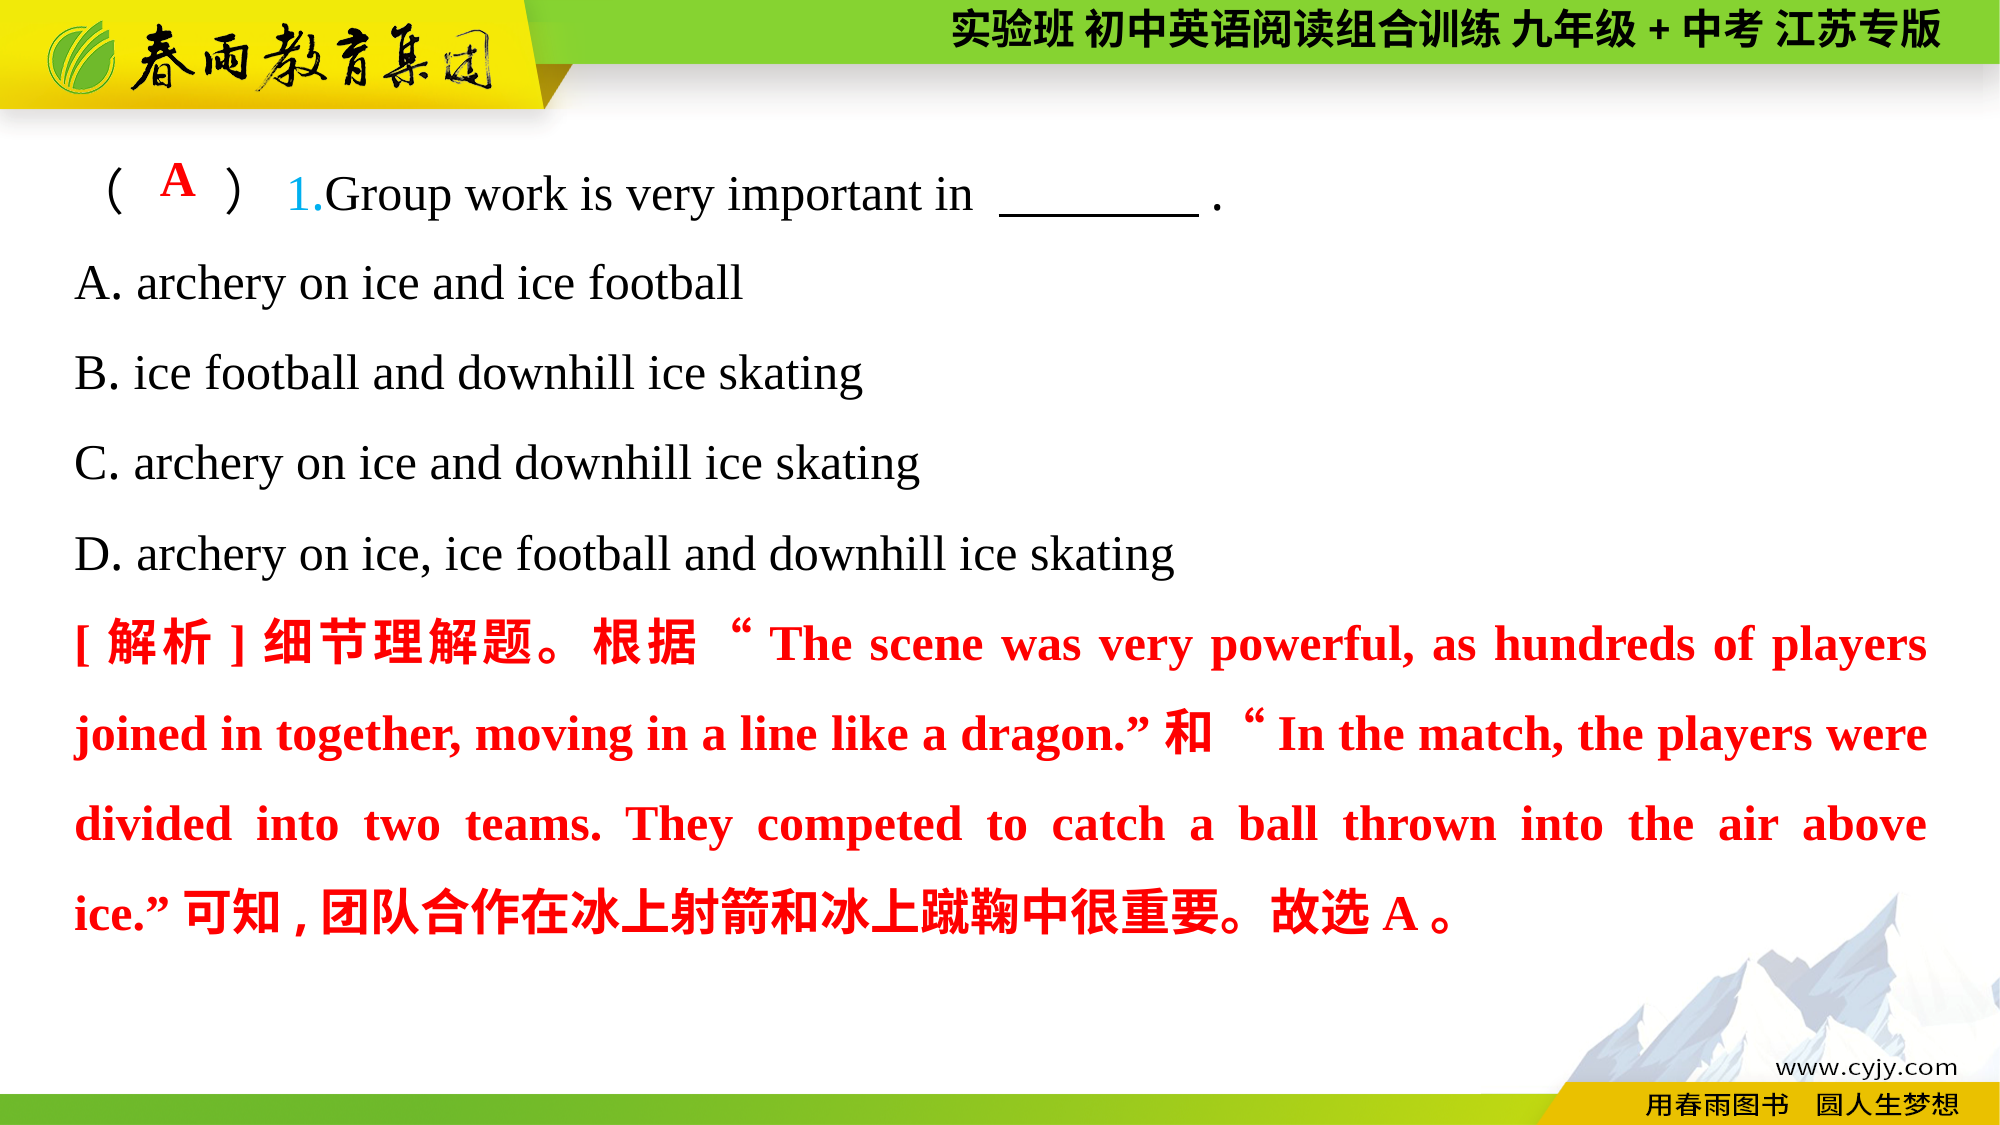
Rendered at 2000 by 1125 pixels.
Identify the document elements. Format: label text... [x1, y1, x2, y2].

text_box A [145, 138, 212, 214]
picture [0, 0, 2000, 1125]
text_box [解析]细节理解题。根据“The scene was very powerful, as hundreds of players joined in together, moving in a line like a dragon.”和“In the match, the players were divided into two teams. They competed to catch a ball thrown into the air above ice.”可知,团队合作在冰上射箭和冰上蹴鞠中很重要。故选A。 [59, 573, 1944, 949]
list （ ）1.Group work is very important in . A. archery on ice and ice football B. ice football and downhill ice skating C. archery on ice and downhill ice skating D. archery on ice, ice football and downhill ice skating [59, 122, 1944, 573]
